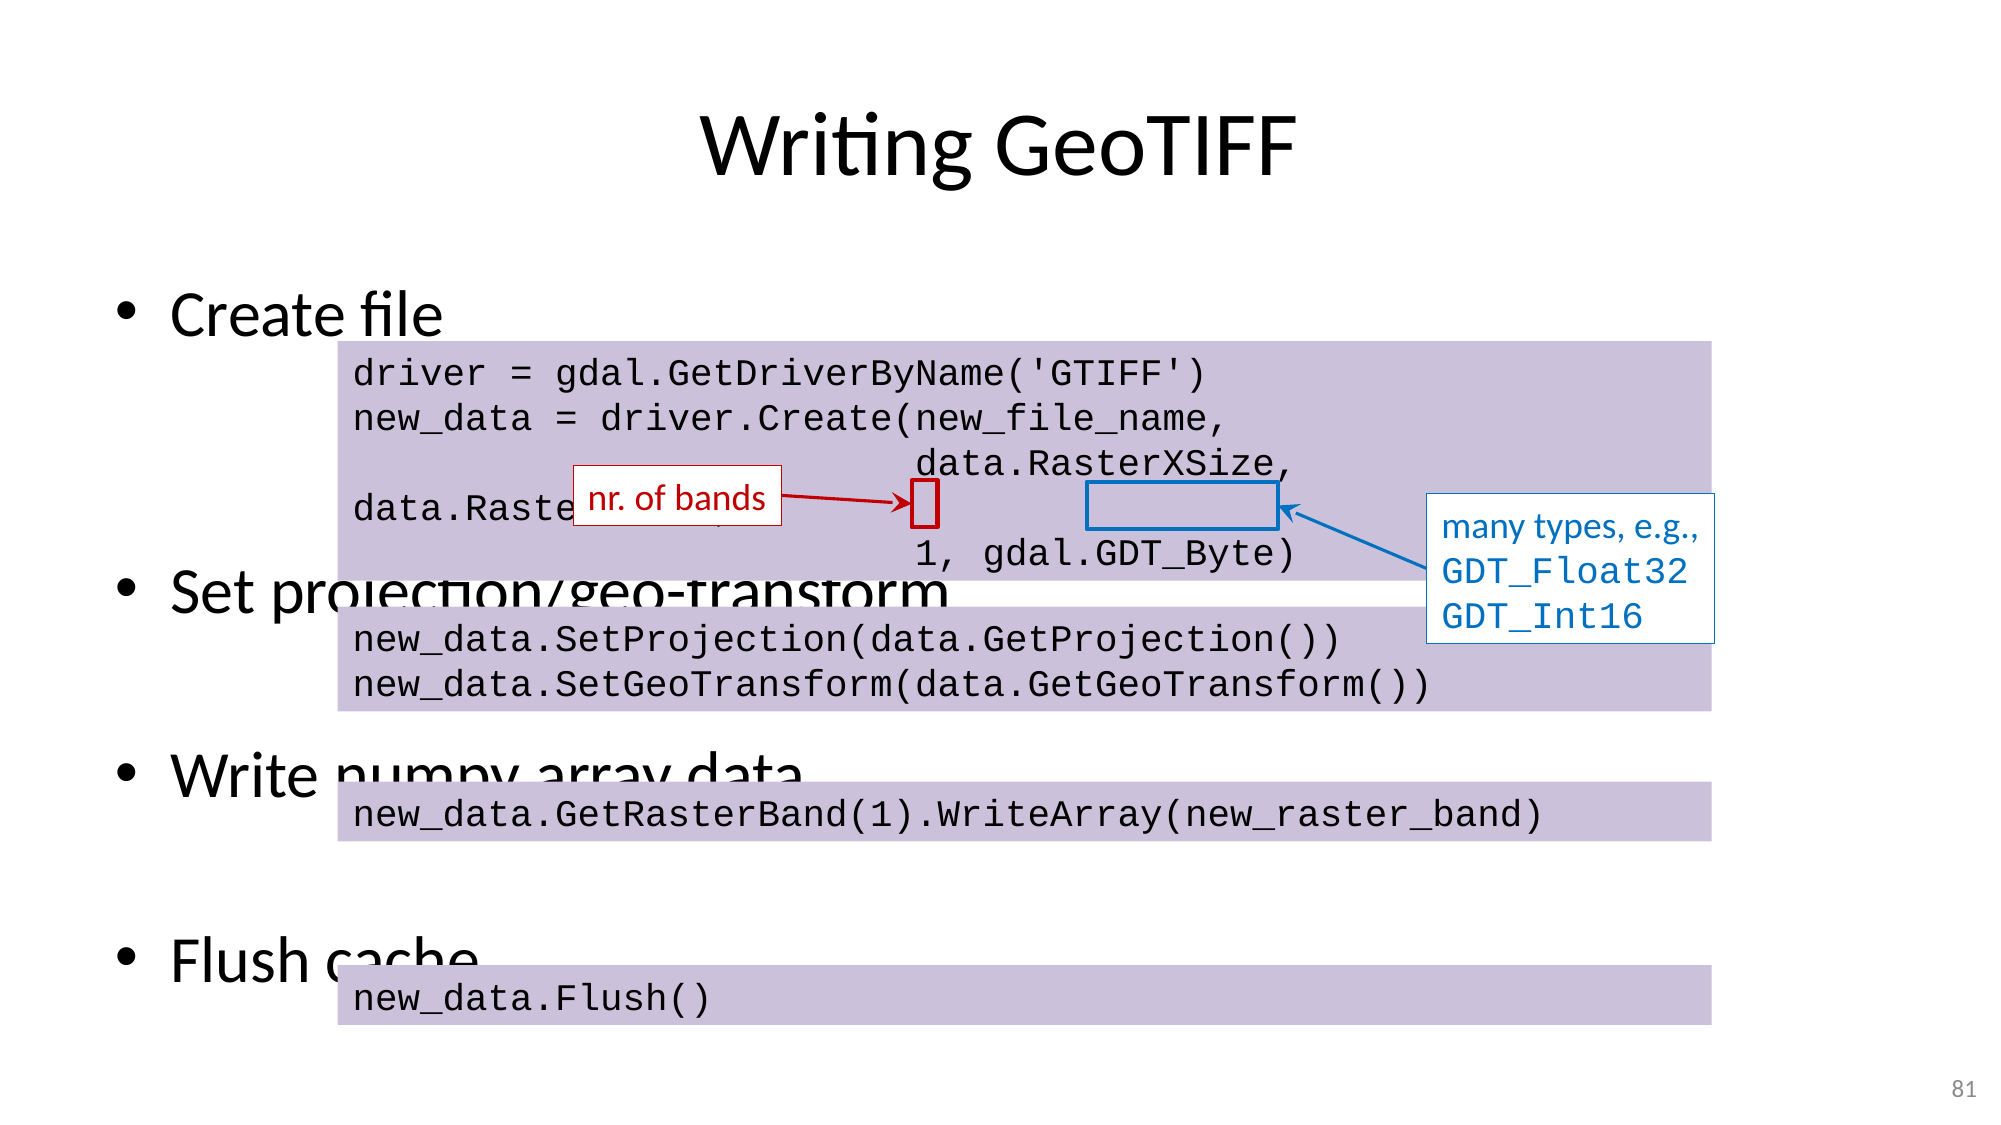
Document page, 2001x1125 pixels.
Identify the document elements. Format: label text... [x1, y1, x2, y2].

slide_number 81 [1525, 1057, 1993, 1118]
title Writing GeoTIFF [99, 45, 1900, 233]
list Create file Set projection/geo-transform Write numpy array data Flush cache [99, 262, 1900, 1005]
text_box new_data.SetProjection(data.GetProjection()) new_data.SetGeoTransform(data.GetGeoTransform()) [337, 606, 1712, 712]
text_box new_data.Flush() [337, 965, 1712, 1025]
text_box new_data.GetRasterBand(1).WriteArray(new_raster_band) [337, 781, 1712, 842]
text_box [571, 465, 938, 528]
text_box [1086, 481, 1717, 646]
text_box driver = gdal.GetDriverByName('GTIFF') new_data = driver.Create(new_file_name, data.RasterXSize, data.RasterYSize, 1, gdal.GDT_Byte) [337, 341, 1712, 581]
